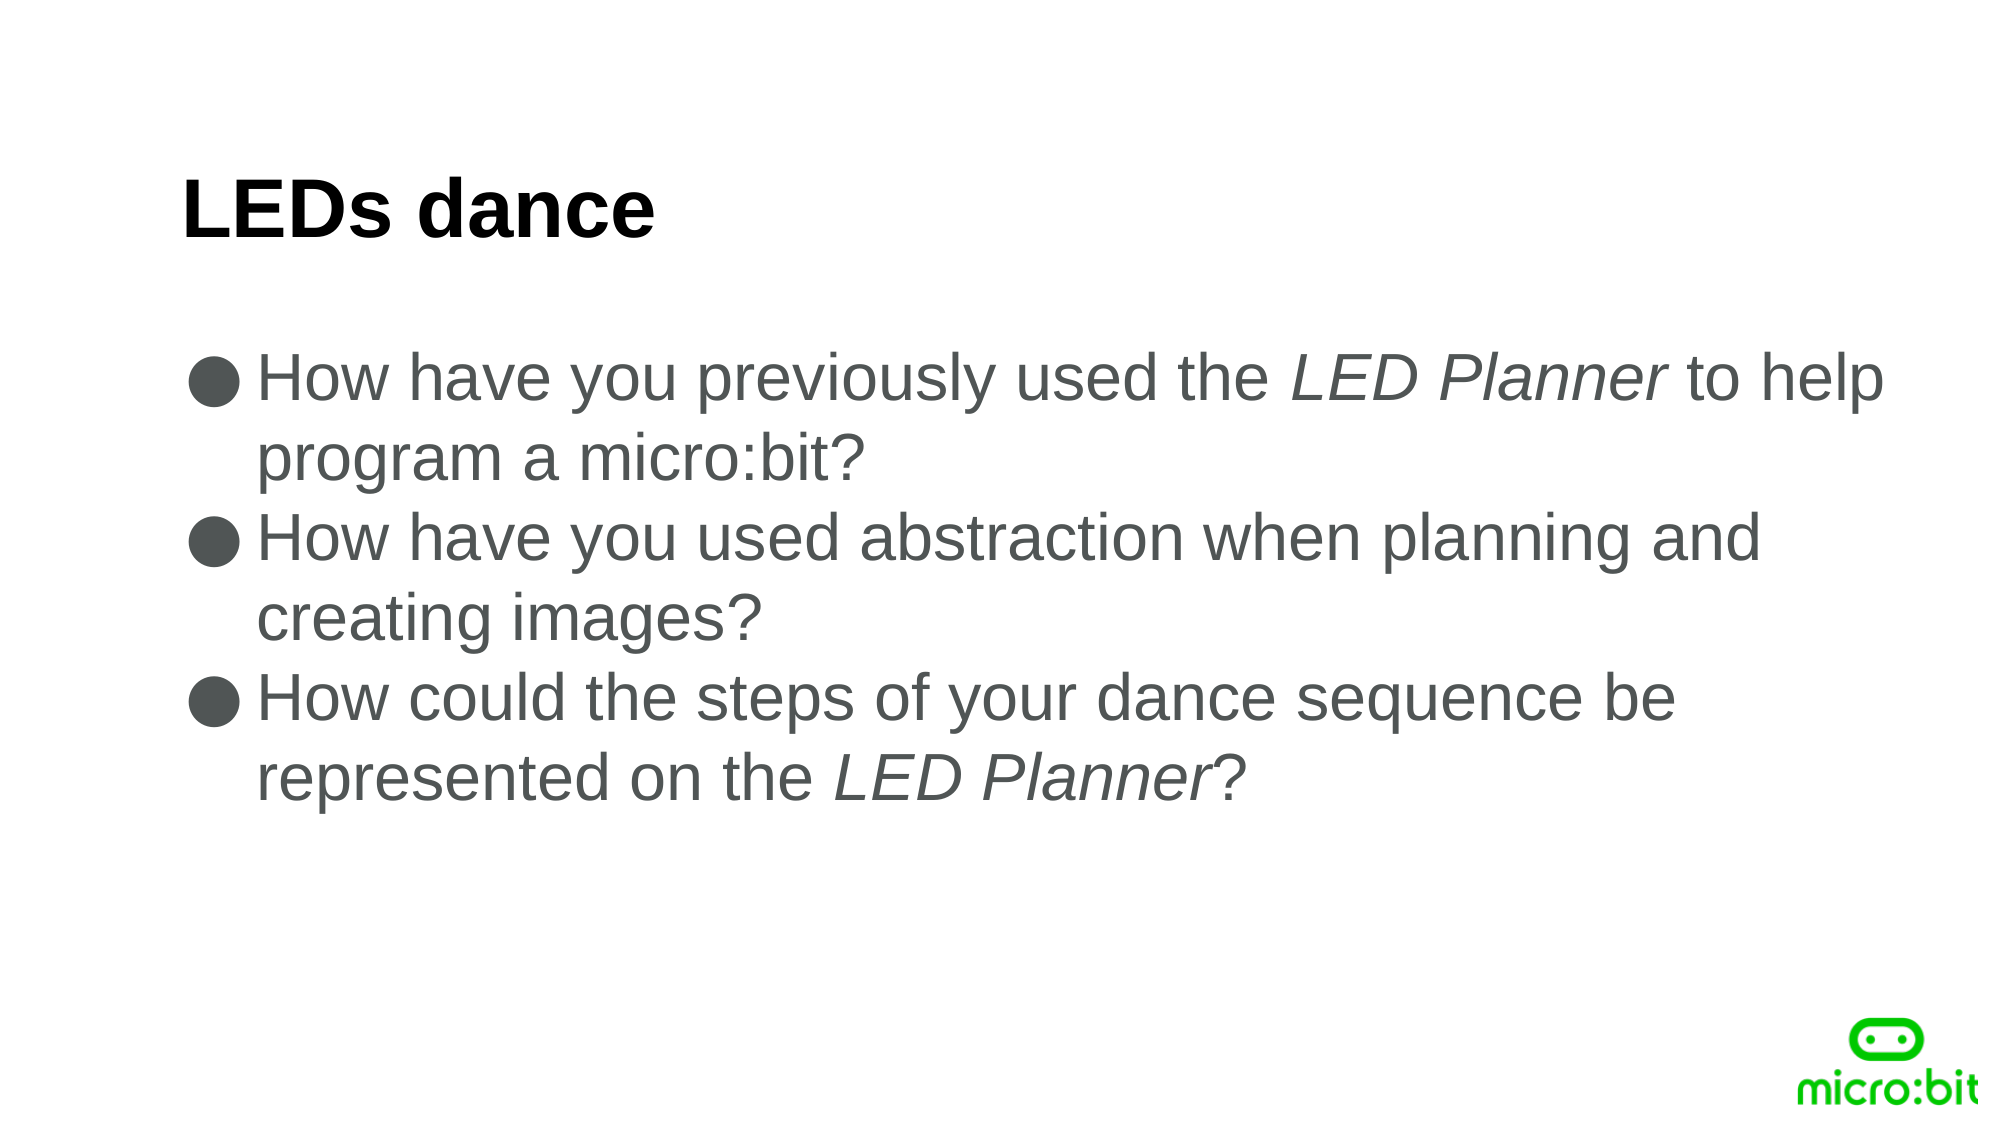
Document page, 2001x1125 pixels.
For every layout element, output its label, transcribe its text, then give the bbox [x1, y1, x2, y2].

text_box LEDs dance How have you previously used the LED Planner to help program a micro:bit? How have you used abstraction when planning and creating images? How could the steps of your dance sequence be represented on the LED Planner? [166, 60, 1918, 884]
picture [1797, 1017, 1978, 1106]
